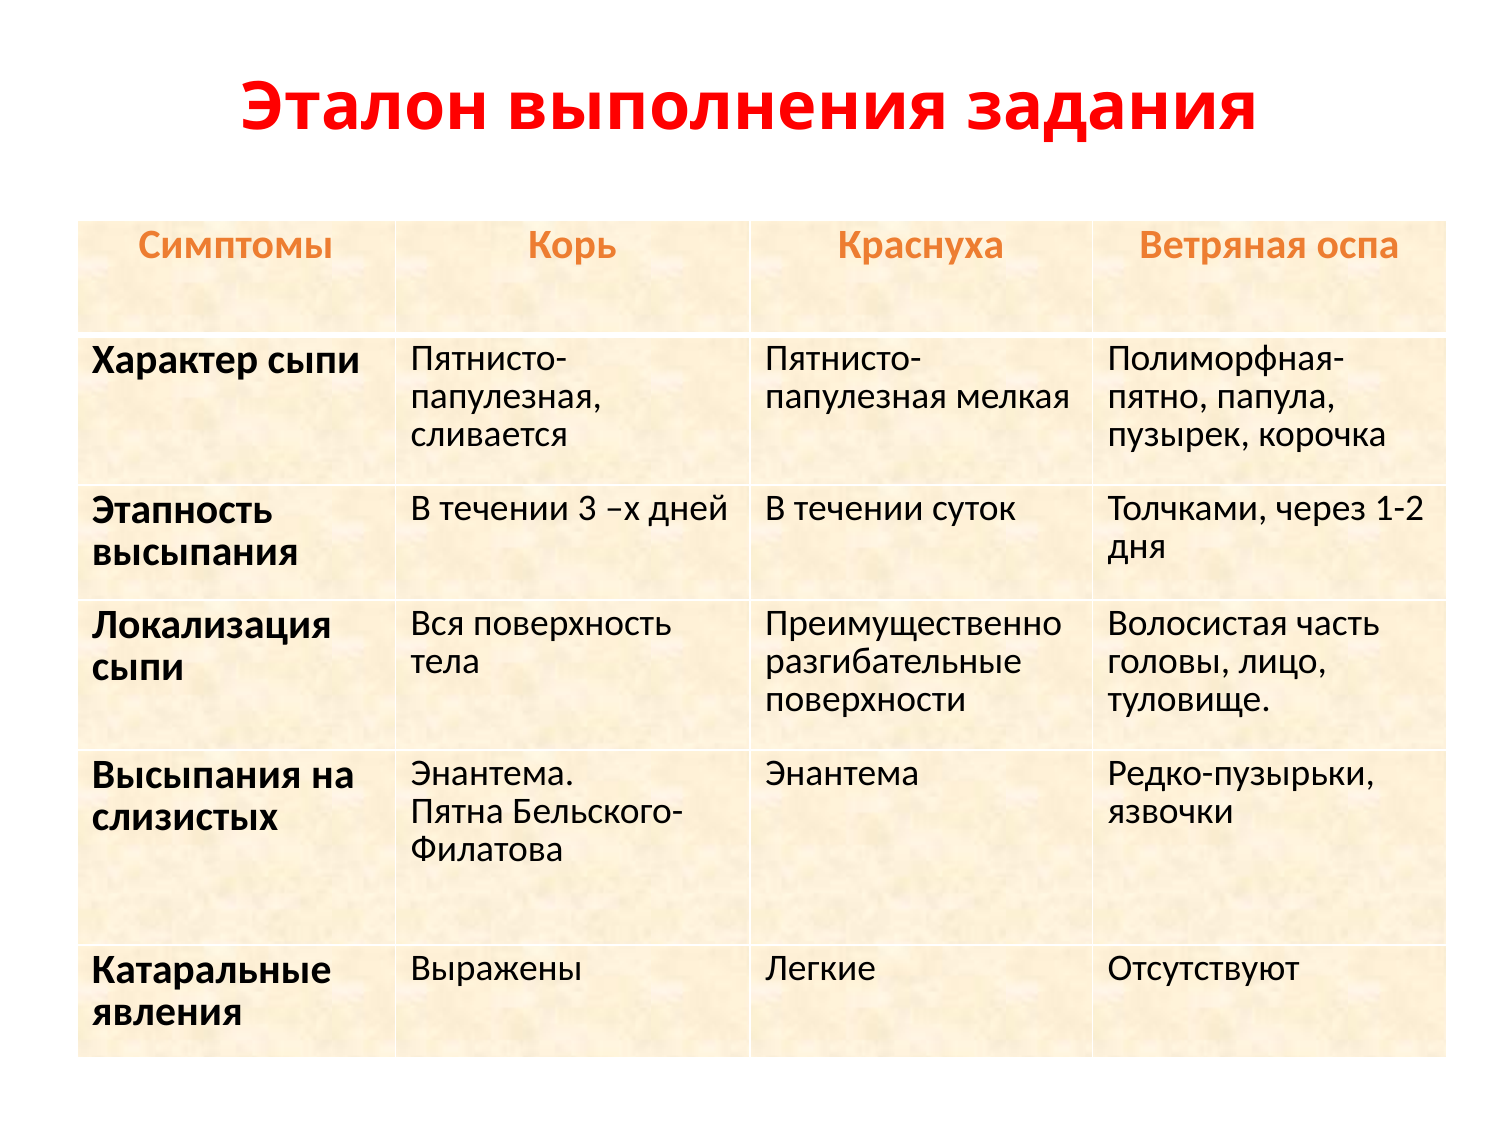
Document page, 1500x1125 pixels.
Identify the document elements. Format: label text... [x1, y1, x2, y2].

table_header Симптомы [78, 221, 395, 332]
table_cell Энантема. Пятна Бельского-Филатова [396, 751, 749, 944]
table_cell Пятнисто-папулезная, сливается [396, 338, 749, 484]
table_cell Волосистая часть головы, лицо, туловище. [1093, 601, 1446, 749]
table_cell В течении 3 –х дней [396, 486, 749, 599]
table_cell Характер сыпи [78, 338, 395, 484]
table_cell Редко-пузырьки, язвочки [1093, 751, 1446, 944]
table_cell Преимущественно разгибательные поверхности [751, 601, 1092, 749]
table_cell Локализация сыпи [78, 601, 395, 749]
table_cell Высыпания на слизистых [78, 751, 395, 944]
title Эталон выполнения задания [17, 19, 1483, 197]
table_cell Легкие [751, 946, 1092, 1057]
table_cell Энантема [751, 751, 1092, 944]
table_cell Катаральные явления [78, 946, 395, 1057]
table_cell Толчками, через 1-2 дня [1093, 486, 1446, 599]
table_cell Вся поверхность тела [396, 601, 749, 749]
table_header Ветряная оспа [1093, 221, 1446, 332]
table_cell В течении суток [751, 486, 1092, 599]
table_cell Пятнисто-папулезная мелкая [751, 338, 1092, 484]
table_cell Выражены [396, 946, 749, 1057]
table_header Краснуха [751, 221, 1092, 332]
table_cell Этапность высыпания [78, 486, 395, 599]
table_cell Отсутствуют [1093, 946, 1446, 1057]
table_cell Полиморфная-пятно, папула, пузырек, корочка [1093, 338, 1446, 484]
table_header Корь [396, 221, 749, 332]
